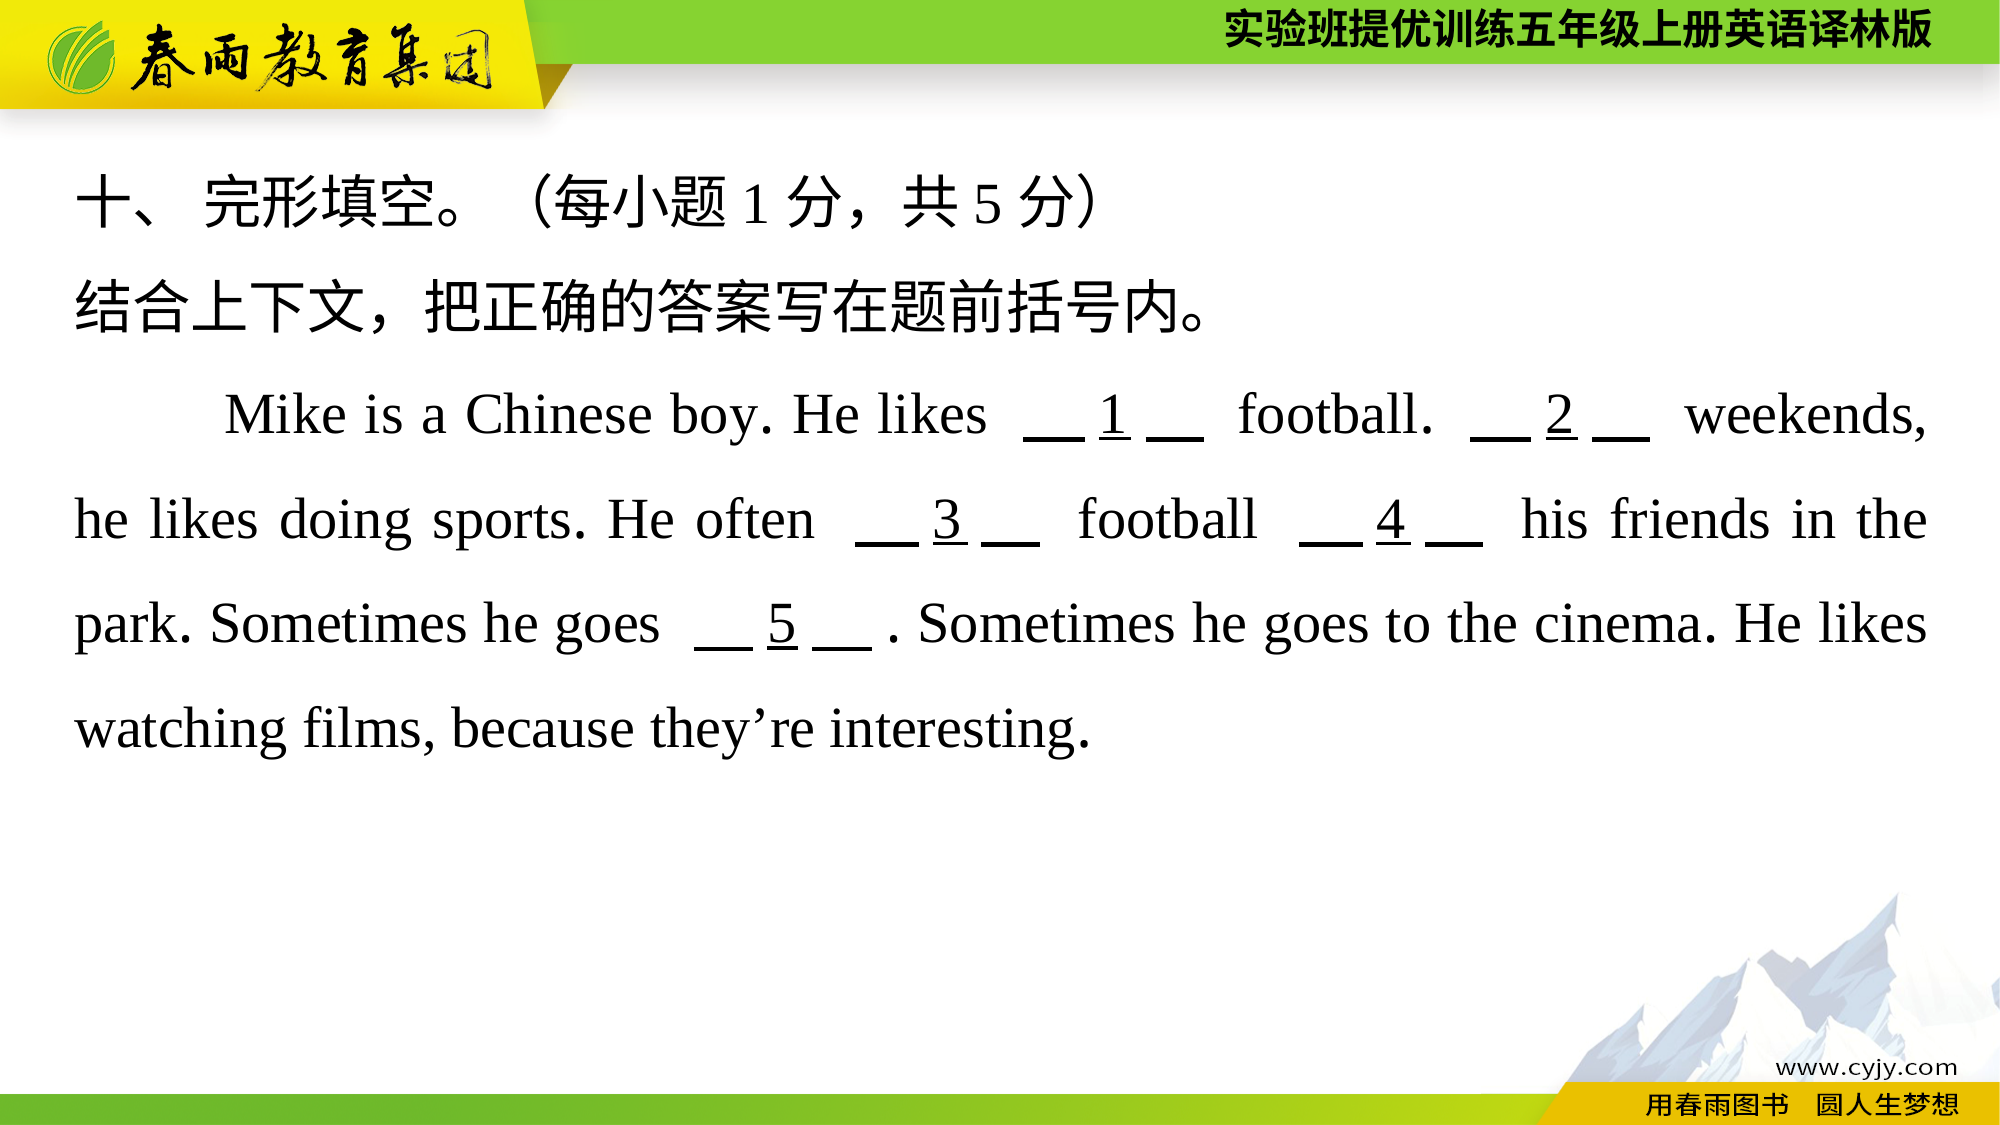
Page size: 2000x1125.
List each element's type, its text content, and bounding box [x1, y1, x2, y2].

picture [0, 0, 2000, 1125]
list 十、 完形填空。（每小题1分，共5分） 结合上下文，把正确的答案写在题前括号内。 Mike is a Chinese boy. He likes 1 football. 2 weekends, he likes doing sports. He often 3 football 4 his friends in the park. Sometimes he goes 5 . Sometimes he goes to the cinema. He likes watching films, because they’re interesting. [59, 122, 1944, 761]
